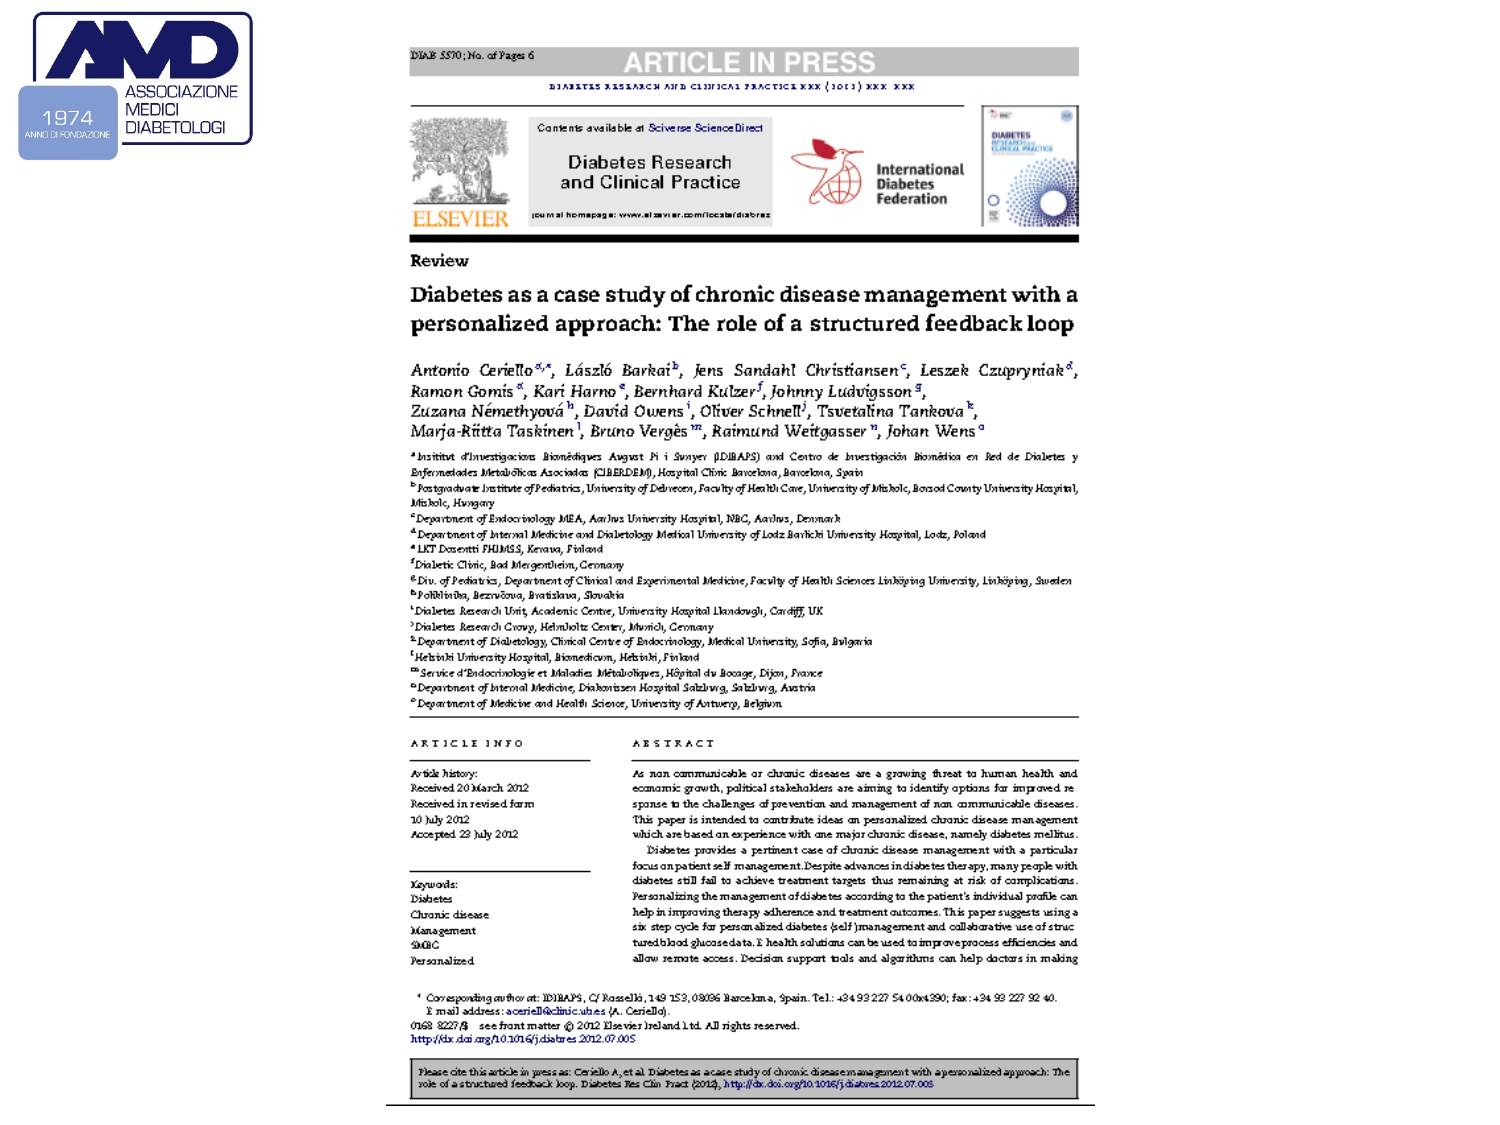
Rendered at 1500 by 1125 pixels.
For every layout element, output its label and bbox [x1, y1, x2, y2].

picture [17, 9, 255, 162]
picture [386, 42, 1096, 1106]
